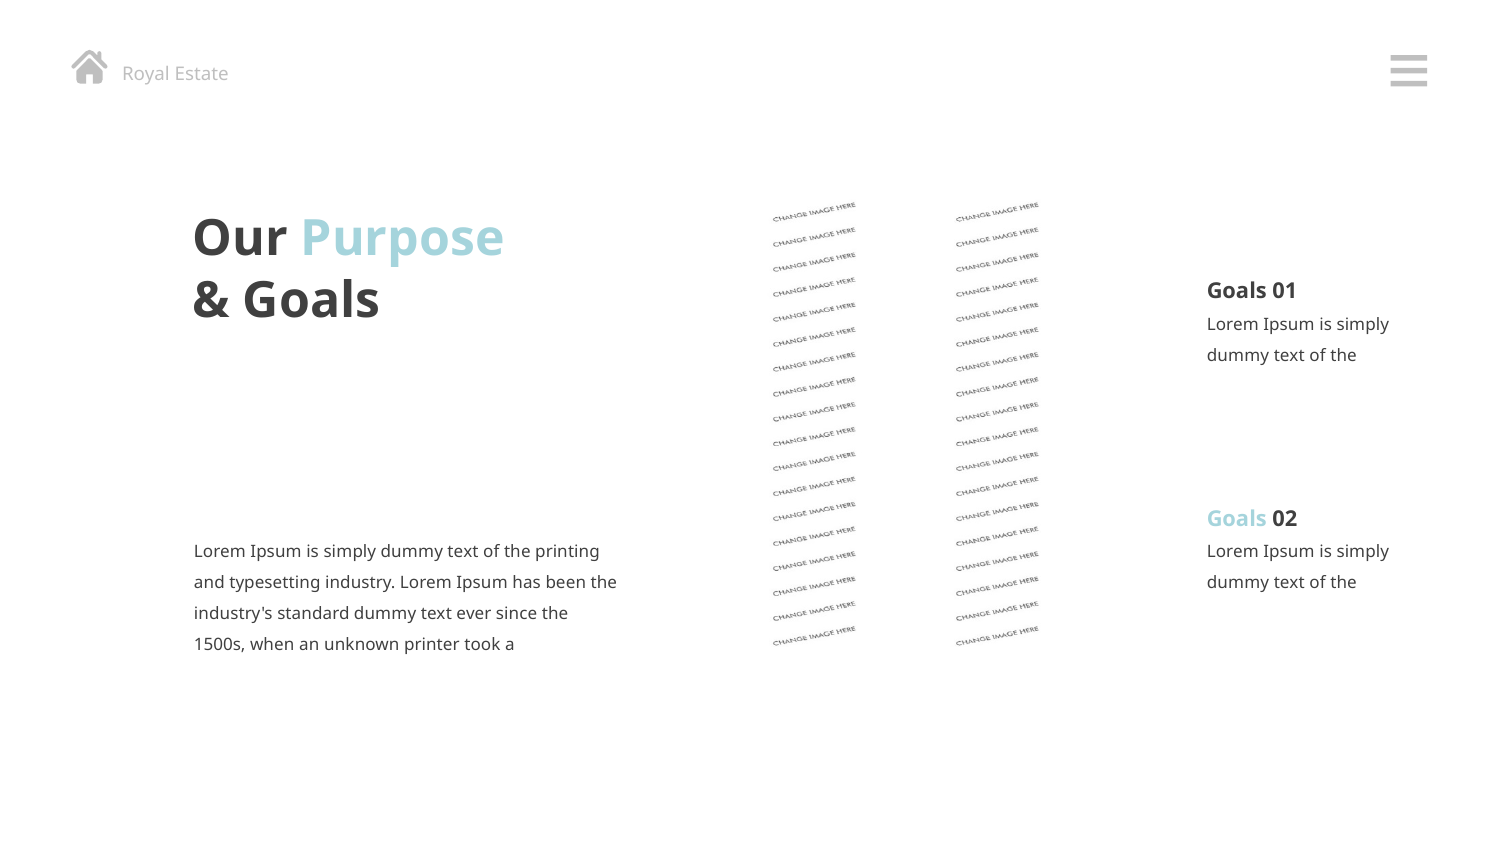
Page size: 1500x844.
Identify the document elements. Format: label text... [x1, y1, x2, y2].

text_box Lorem Ipsum is simply dummy text of the [1192, 522, 1410, 600]
text_box Lorem Ipsum is simply dummy text of the [1192, 295, 1410, 372]
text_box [1390, 55, 1428, 87]
text_box Goals 02 [1192, 483, 1366, 522]
text_box Goals 01 [1192, 256, 1366, 295]
text_box Our Purpose & Goals [177, 195, 529, 335]
text_box Lorem Ipsum is simply dummy text of the printing and typesetting industry. Lorem Ipsum has been the industry's standard dummy text ever since the 1500s, when an unknown printer took a [179, 522, 638, 661]
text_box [71, 49, 262, 92]
picture [746, 195, 1086, 647]
